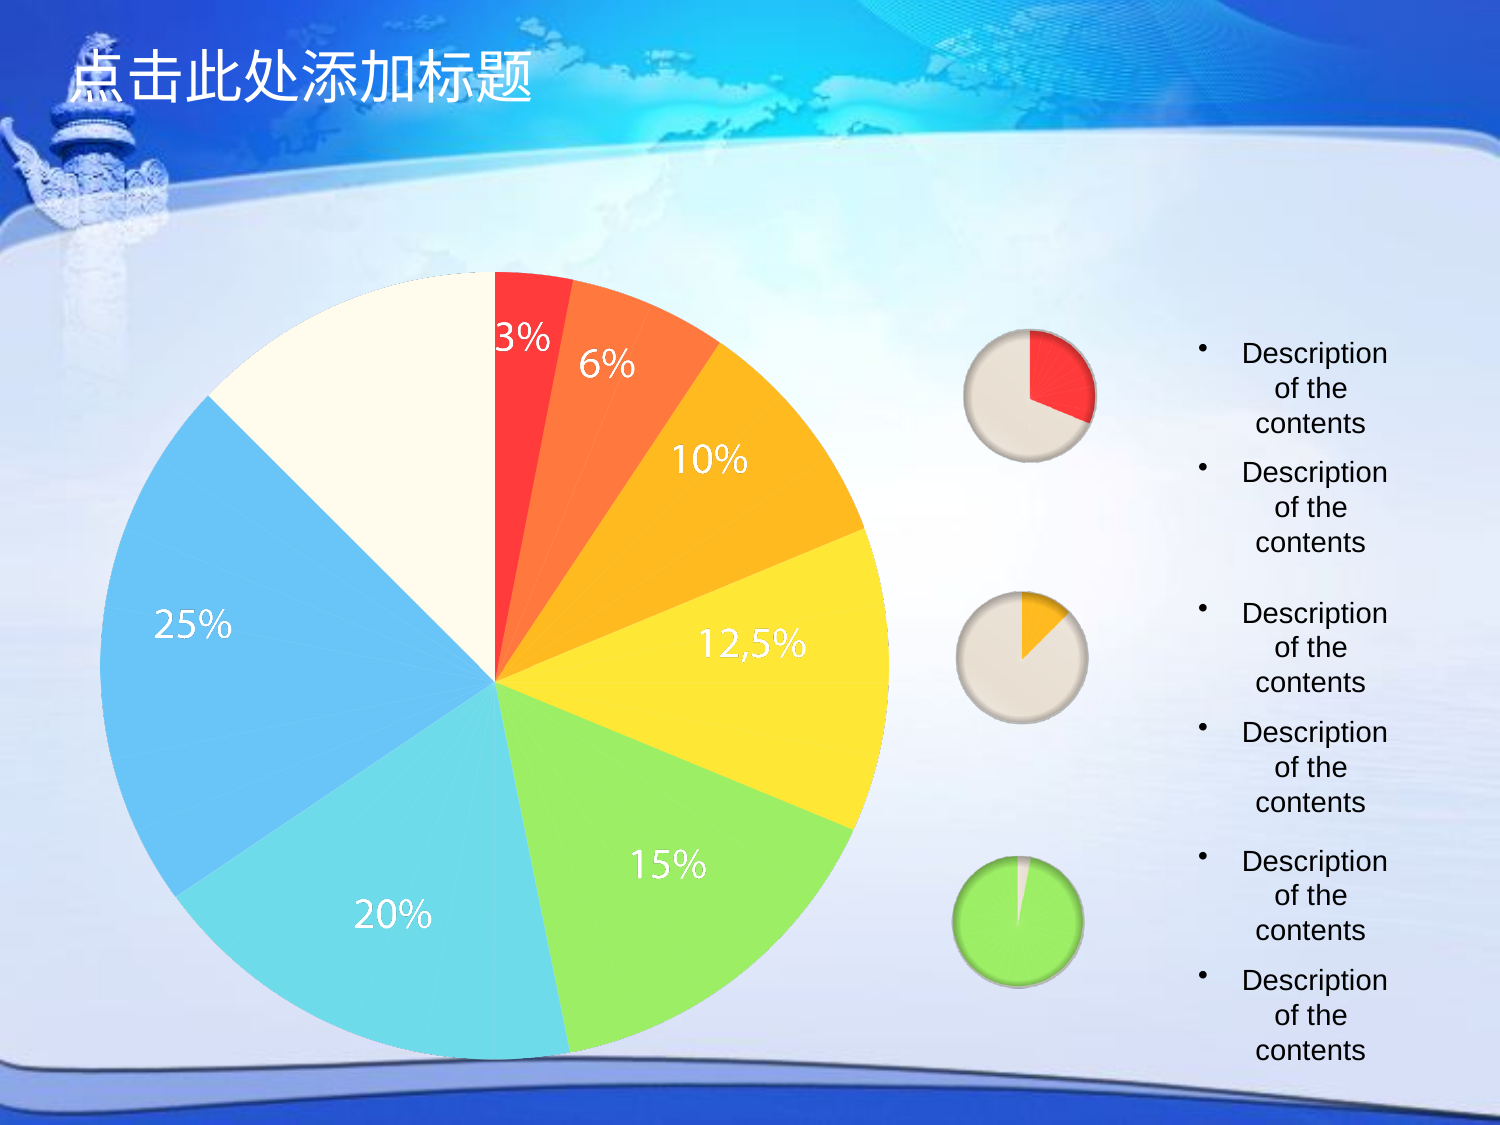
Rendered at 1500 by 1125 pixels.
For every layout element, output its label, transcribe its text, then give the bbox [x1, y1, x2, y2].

text_box Description of the contents Description of the contents [1175, 586, 1412, 826]
text_box Description of the contents Description of the contents [1175, 326, 1412, 566]
picture [0, 0, 1500, 1125]
text_box Description of the contents Description of the contents [1175, 834, 1412, 1074]
text_box 点击此处添加标题 [53, 33, 845, 118]
